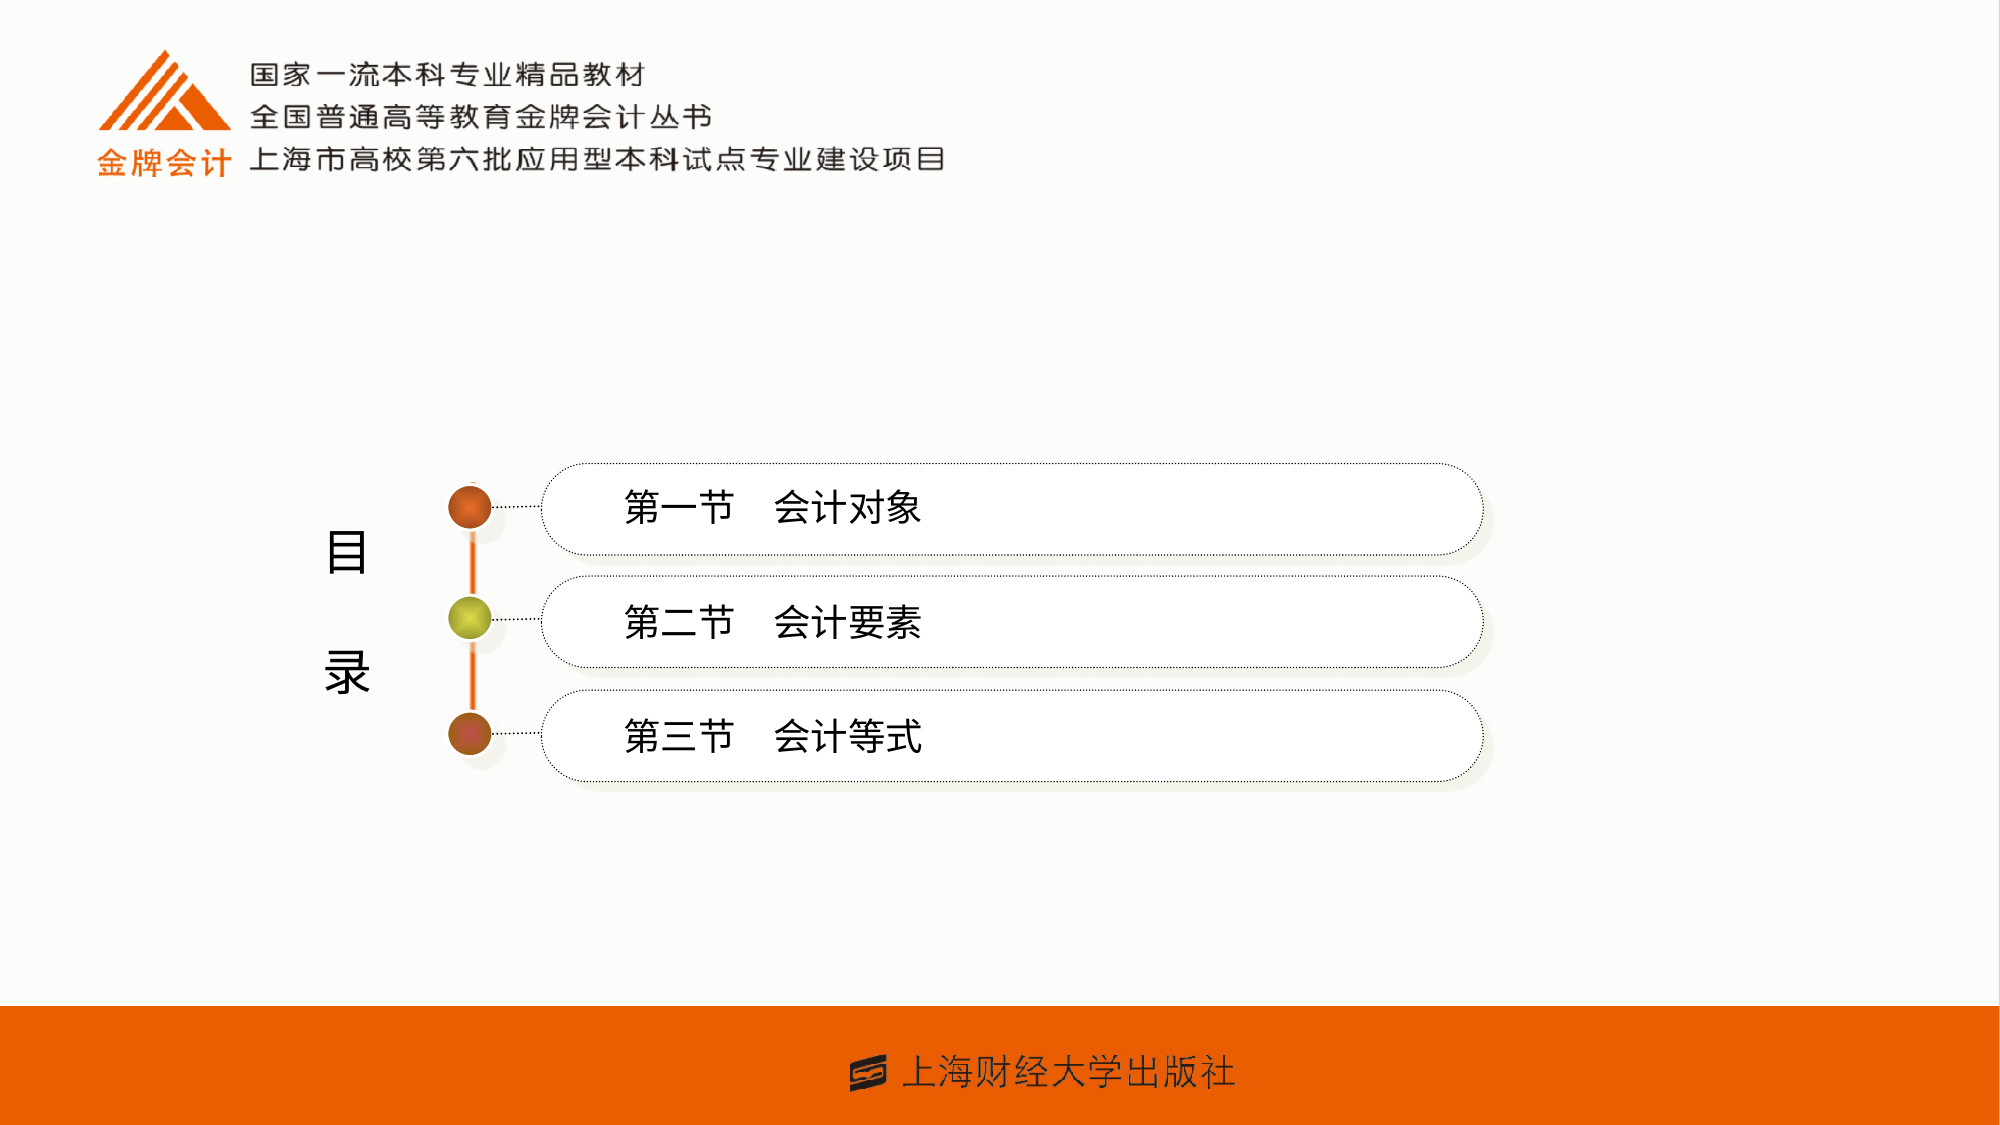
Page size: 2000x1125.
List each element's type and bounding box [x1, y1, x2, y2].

text_box [437, 463, 1484, 782]
list [0, 0, 2000, 1125]
